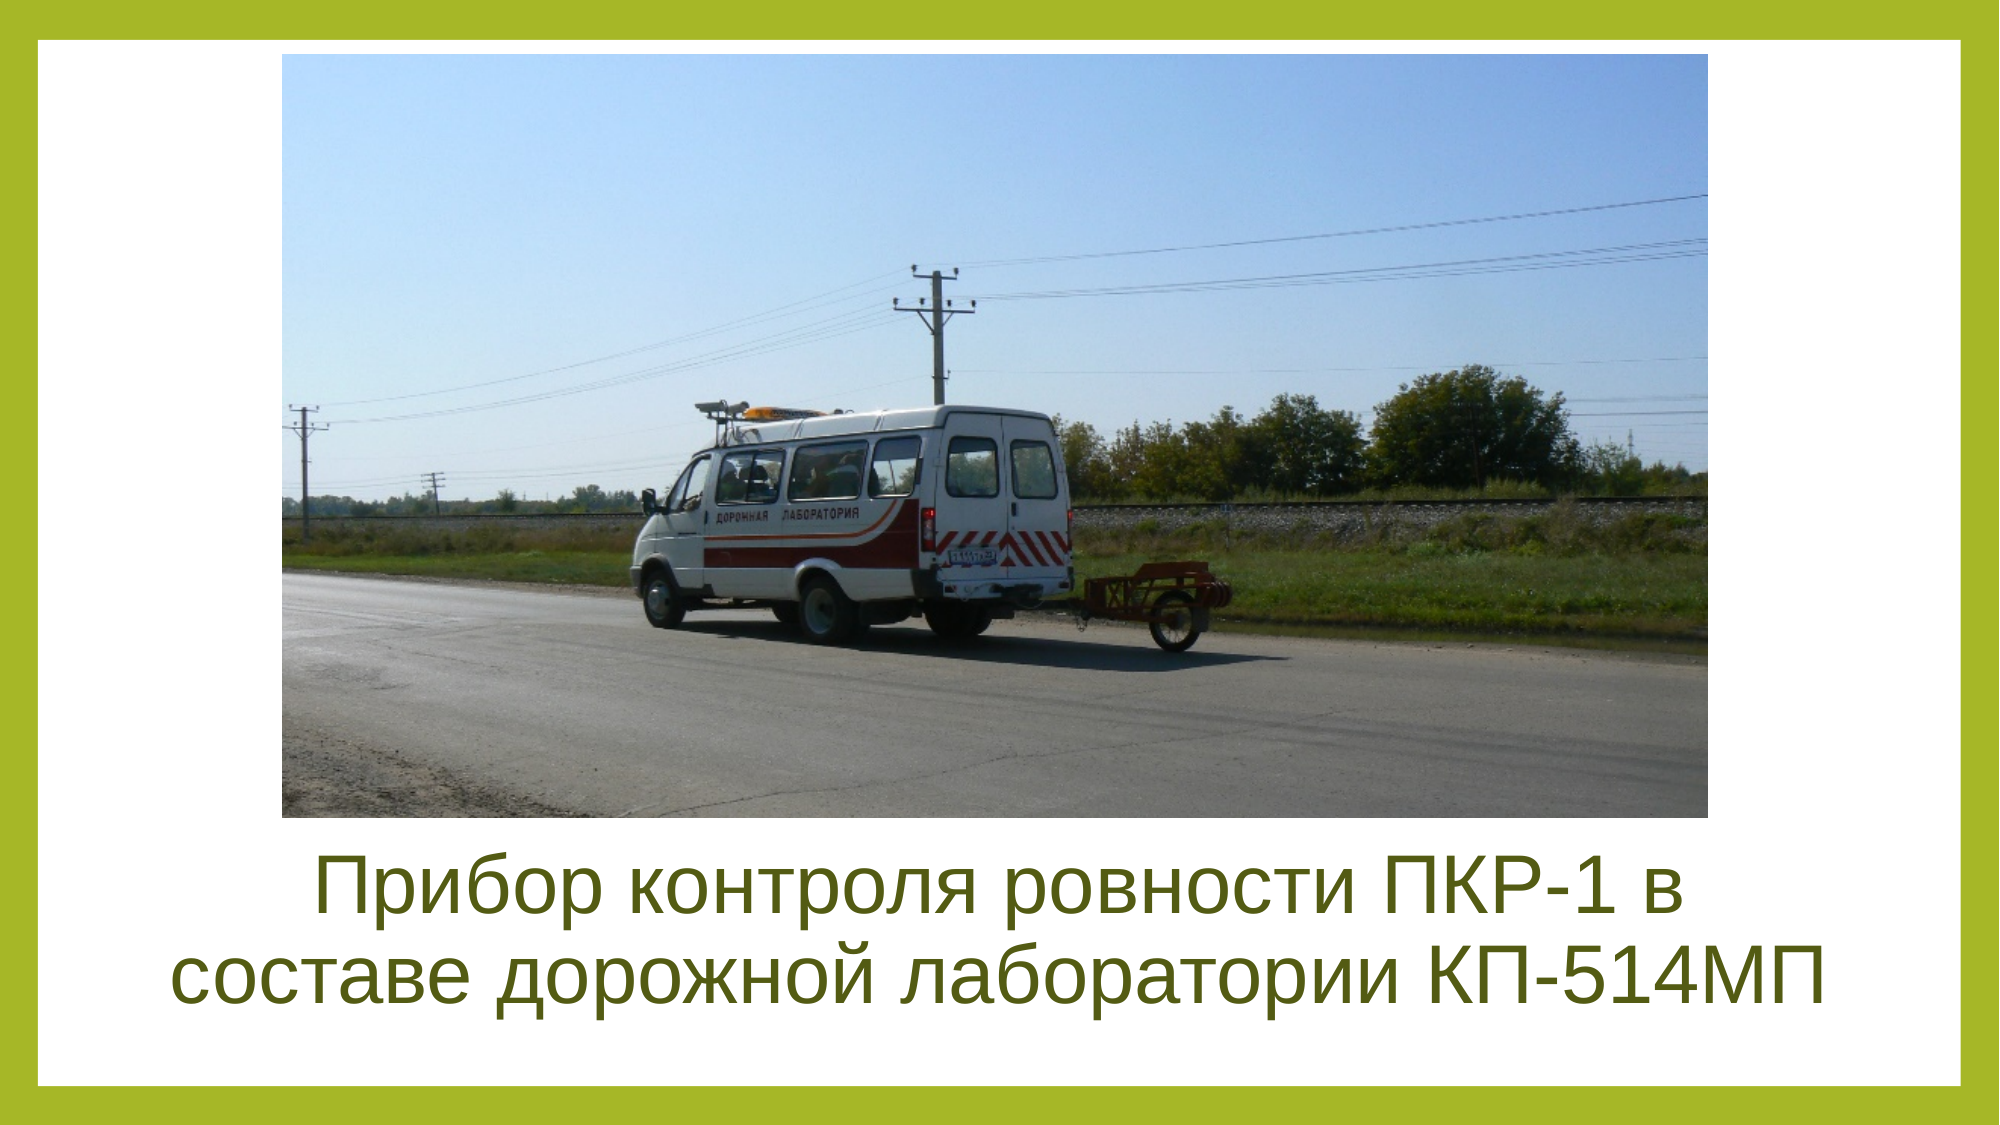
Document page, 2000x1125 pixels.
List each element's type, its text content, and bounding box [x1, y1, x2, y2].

list Прибор контроля ровности ПКР-1 в составе дорожной лаборатории КП-514МП [137, 834, 1862, 1022]
picture [243, 54, 1898, 819]
